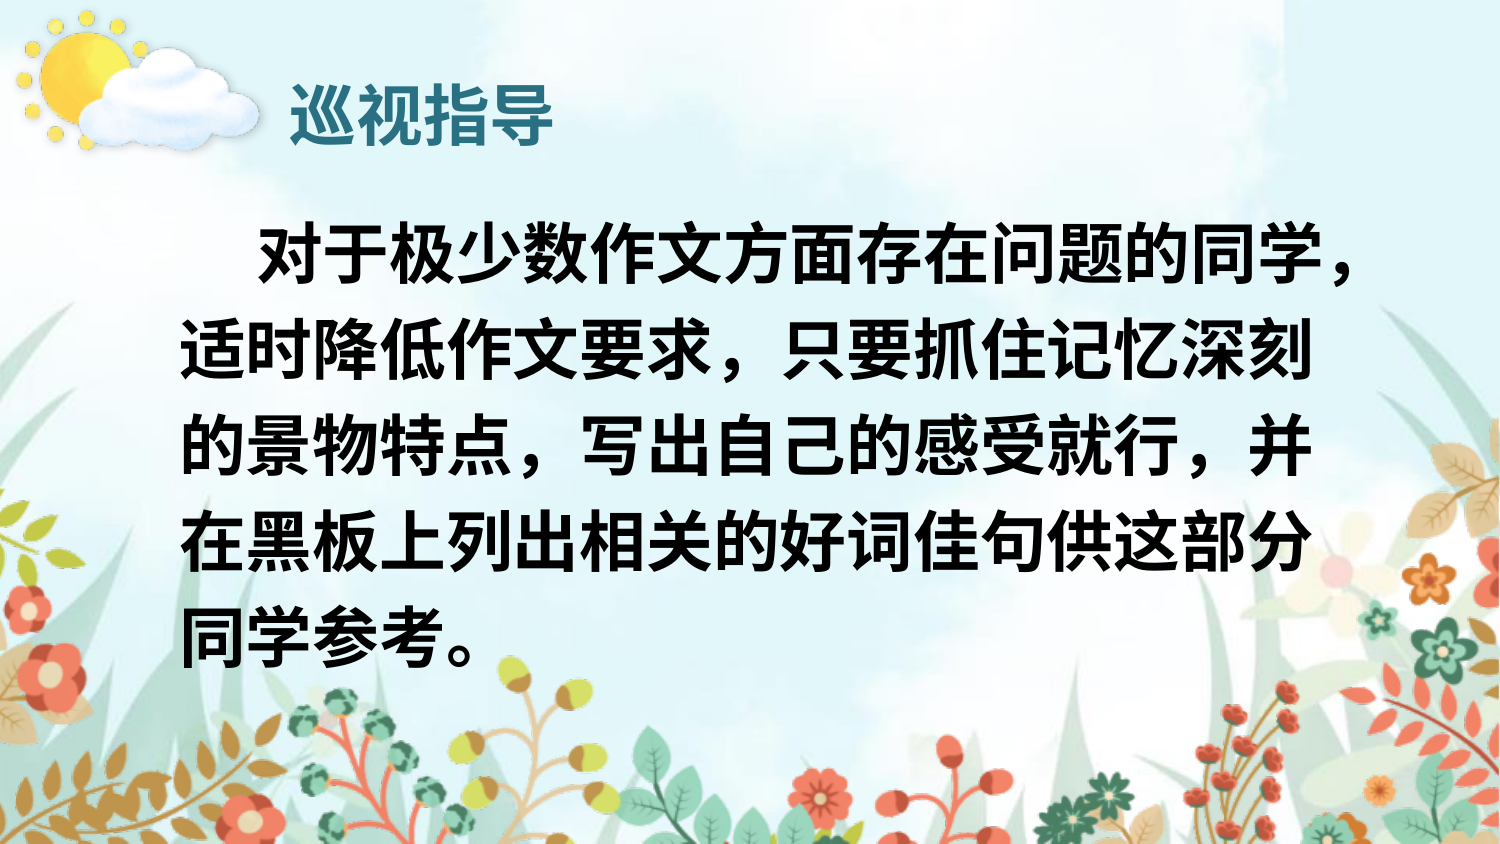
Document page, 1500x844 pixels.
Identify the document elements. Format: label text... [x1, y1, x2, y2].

picture [0, 0, 1500, 844]
text_box 巡视指导 [274, 50, 779, 162]
text_box 对于极少数作文方面存在问题的同学，适时降低作文要求，只要抓住记忆深刻的景物特点，写出自己的感受就行，并在黑板上列出相关的好词佳句供这部分同学参考。 [164, 188, 1363, 683]
